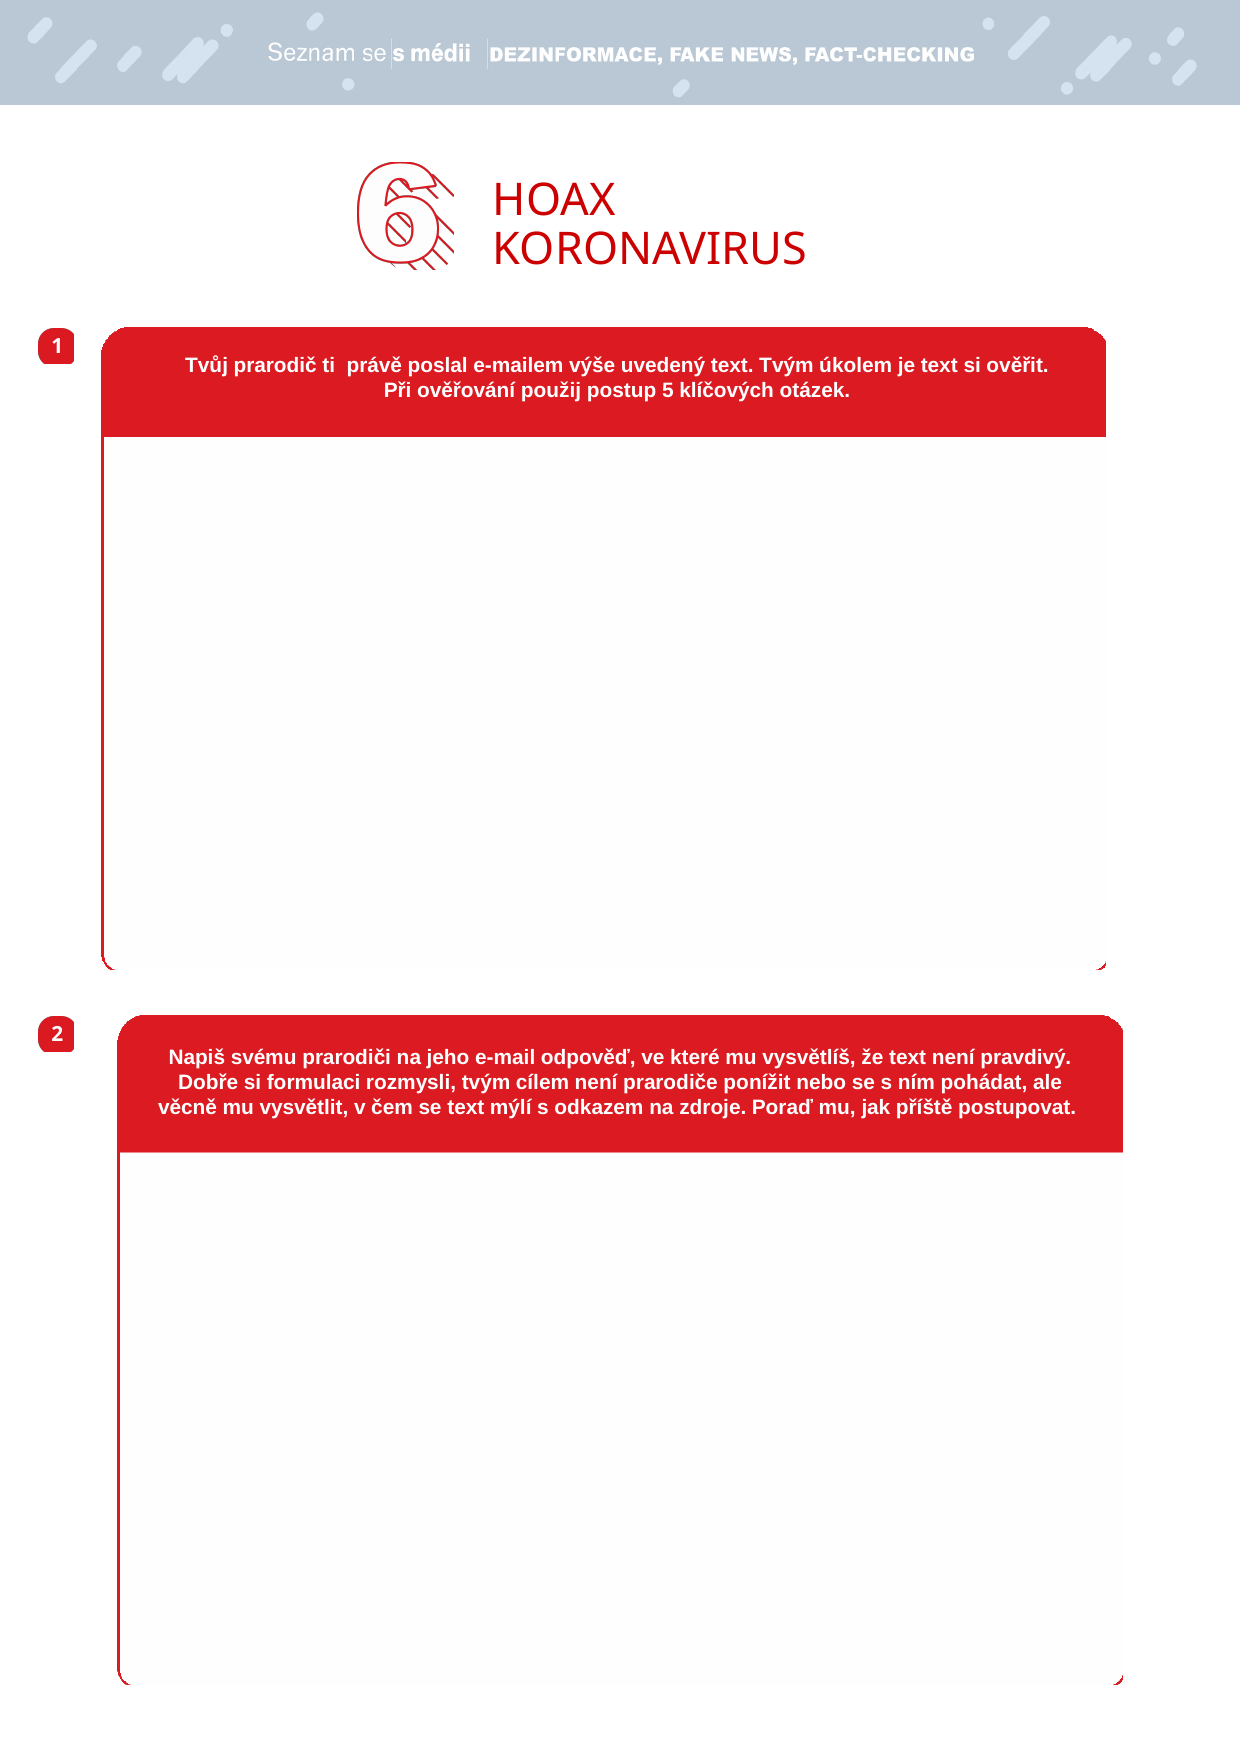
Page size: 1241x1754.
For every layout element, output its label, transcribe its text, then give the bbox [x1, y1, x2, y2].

picture [357, 162, 454, 270]
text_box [35, 1015, 77, 1057]
picture [117, 1015, 1123, 1685]
title HOAX KORONAVIRUS [477, 152, 893, 282]
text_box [35, 327, 77, 369]
picture [100, 327, 1106, 970]
picture [0, 0, 1240, 105]
